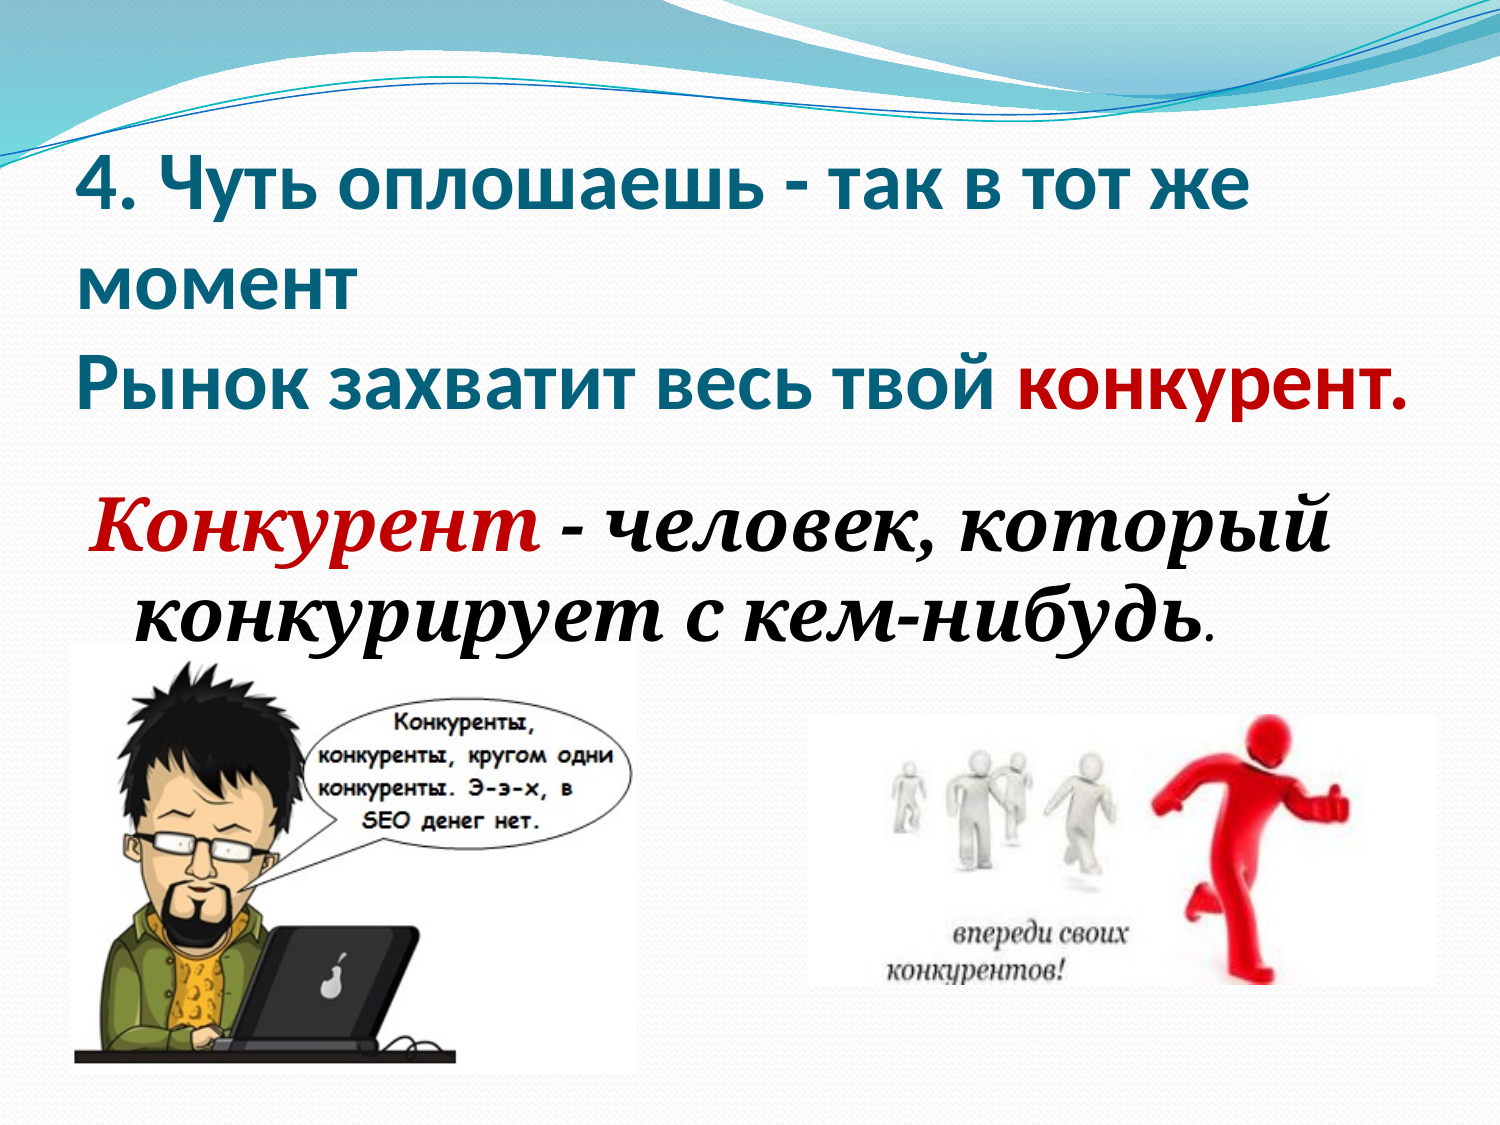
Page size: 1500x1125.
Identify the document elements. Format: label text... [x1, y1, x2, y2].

list Конкурент - человек, который конкурирует с кем-нибудь. [74, 468, 1395, 1038]
picture [70, 644, 637, 1073]
picture [808, 714, 1436, 985]
title 4. Чуть оплошаешь - так в тот же момент Рынок захватит весь твой конкурент. [74, 163, 1426, 551]
